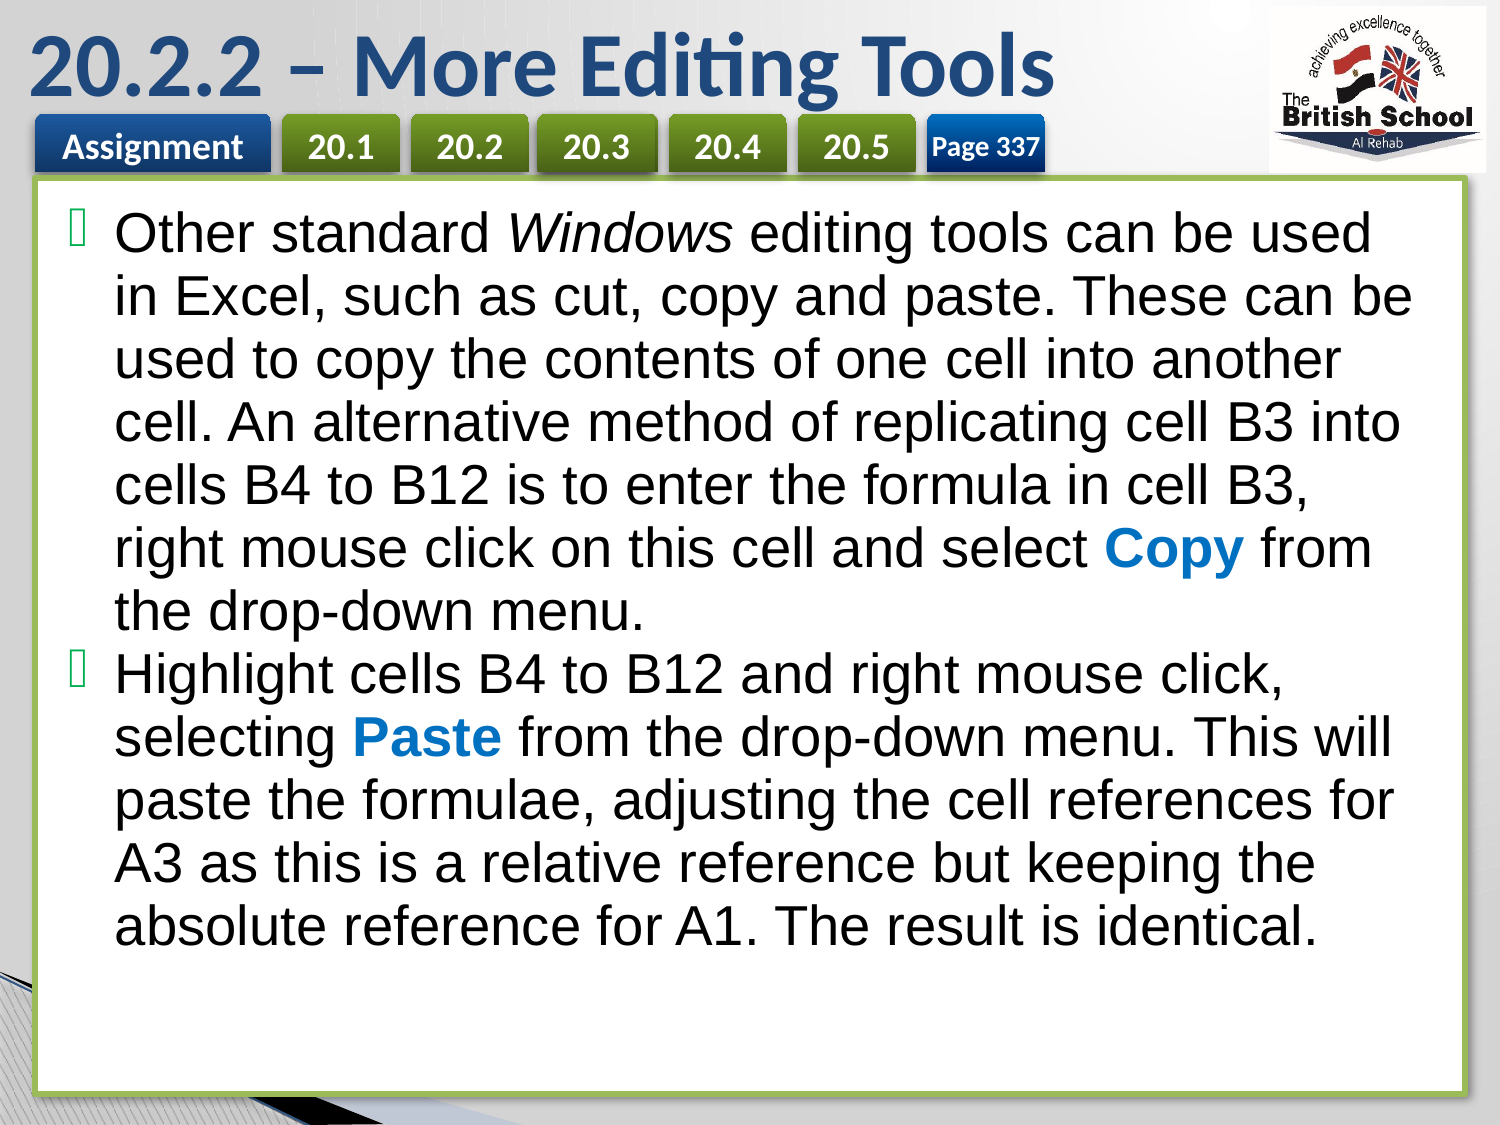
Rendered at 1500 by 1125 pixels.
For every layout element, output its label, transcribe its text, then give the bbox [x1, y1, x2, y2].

picture [1269, 6, 1487, 173]
table_header Other standard Windows editing tools can be used in Excel, such as cut, copy and paste. These can be used to copy the contents of one cell into another cell. An alternative method of replicating cell B3 into cells B4 to B12 is to enter the formula in cell B3, right mouse click on this cell and select Copy from the drop-down menu. Highlight cells B4 to B12 and right mouse click, selecting Paste from the drop-down menu. This will paste the formulae, adjusting the cell references for A3 as this is a relative reference but keeping the absolute reference for A1. The result is identical. [53, 194, 1447, 965]
picture [281, 1114, 303, 1125]
text_box Page 337 [927, 113, 1046, 173]
title 20.2.2 – More Editing Tools [14, 6, 1270, 114]
text_box 20.3 [537, 113, 656, 173]
